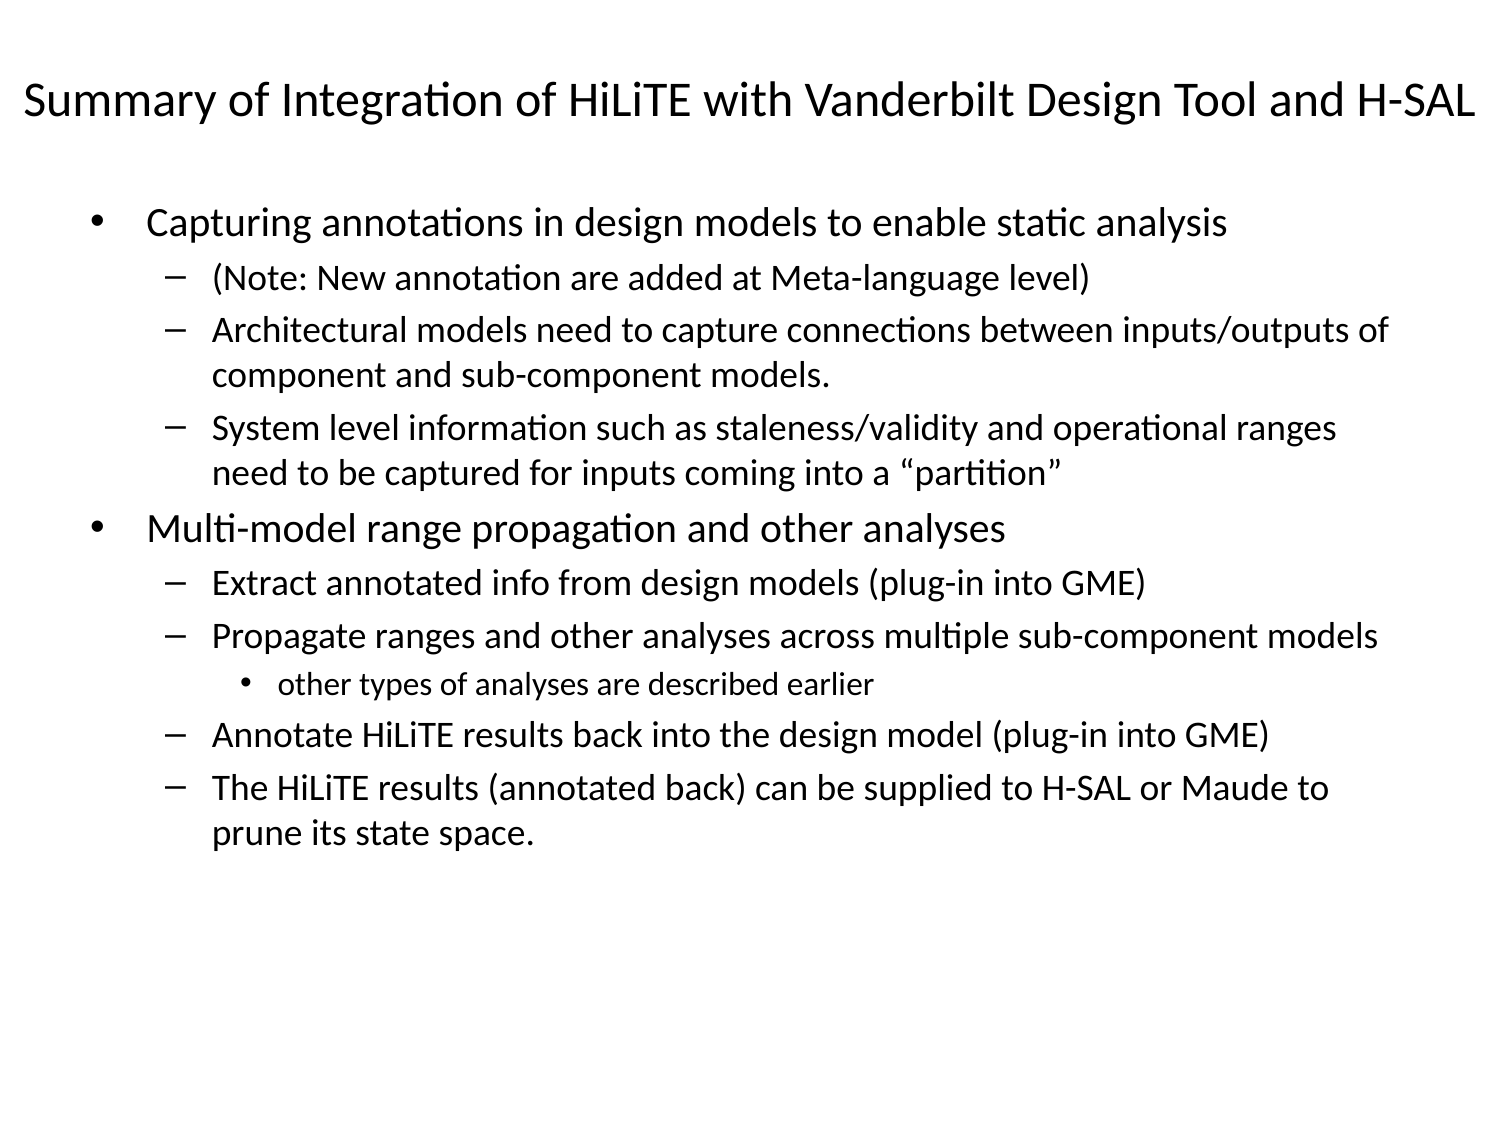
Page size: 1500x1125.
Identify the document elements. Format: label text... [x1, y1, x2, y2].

title Summary of Integration of HiLiTE with Vanderbilt Design Tool and H-SAL [0, 37, 1500, 156]
list Capturing annotations in design models to enable static analysis (Note: New annotation are added at Meta-language level) Architectural models need to capture connections between inputs/outputs of component and sub-component models. System level information such as staleness/validity and operational ranges need to be captured for inputs coming into a “partition” Multi-model range propagation and other analyses Extract annotated info from design models (plug-in into GME) Propagate ranges and other analyses across multiple sub-component models other types of analyses are described earlier Annotate HiLiTE results back into the design model (plug-in into GME) The HiLiTE results (annotated back) can be supplied to H-SAL or Maude to prune its state space. [74, 187, 1426, 1006]
